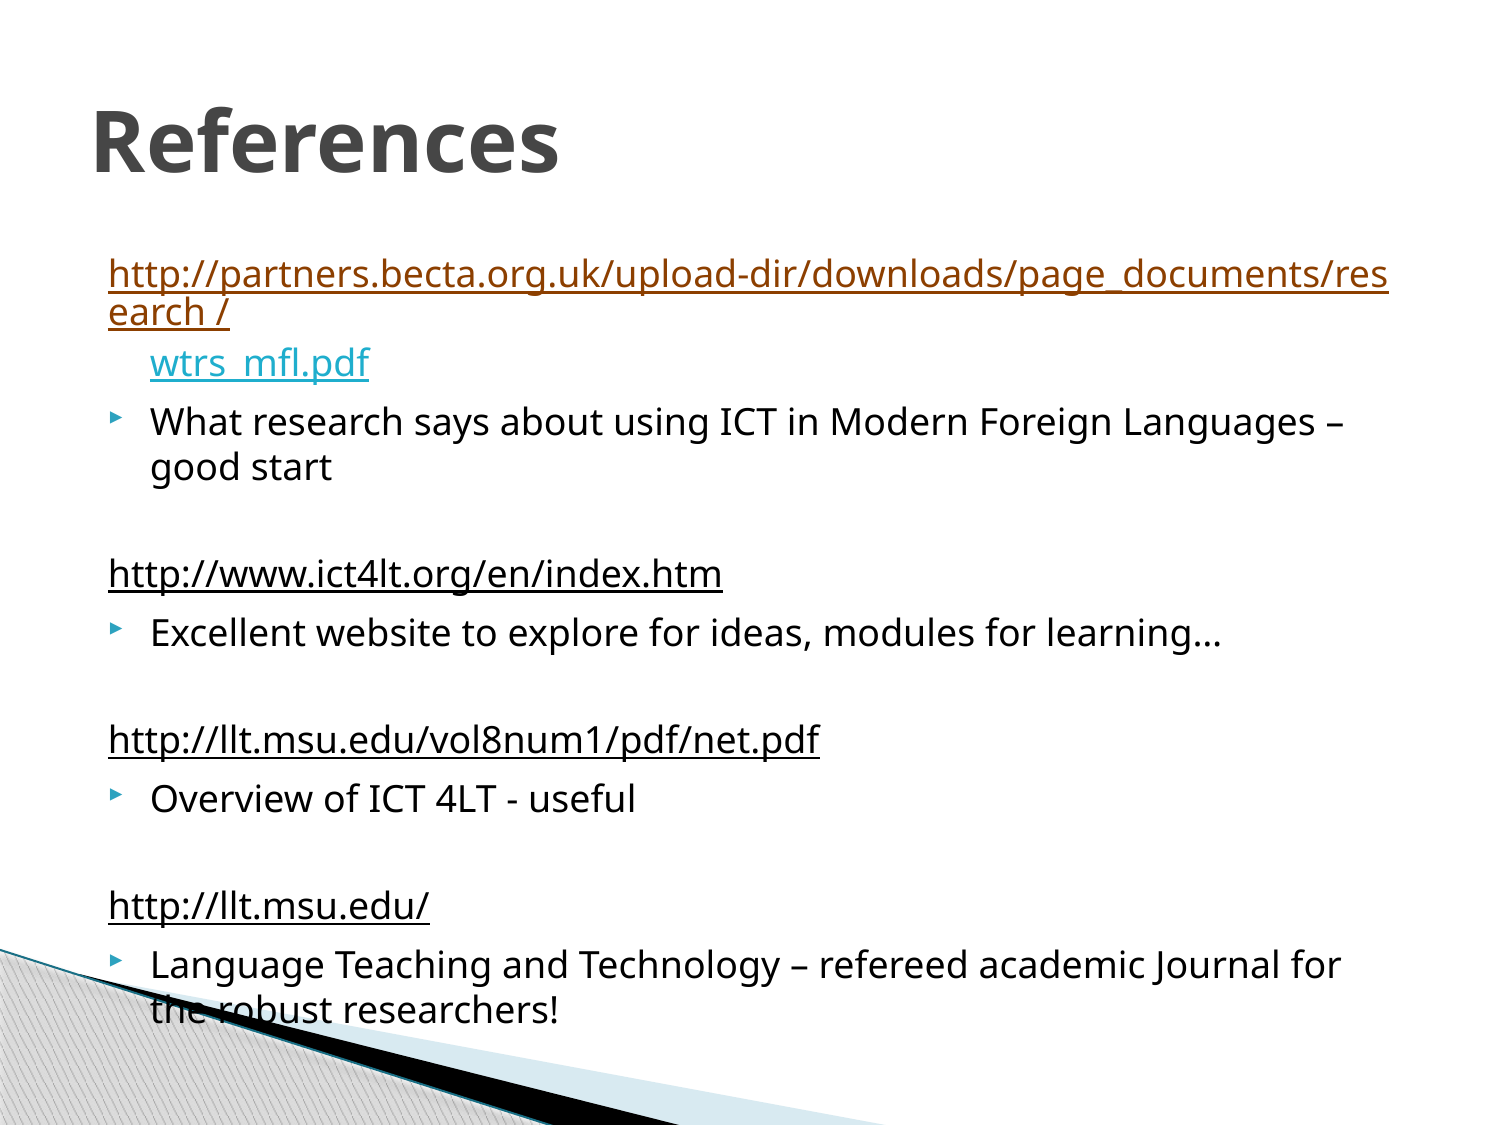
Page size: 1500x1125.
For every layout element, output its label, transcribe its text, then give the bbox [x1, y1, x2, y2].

list http://partners.becta.org.uk/upload-dir/downloads/page_documents/research /wtrs_mfl.pdf What research says about using ICT in Modern Foreign Languages – good start http://www.ict4lt.org/en/index.htm Excellent website to explore for ideas, modules for learning… http://llt.msu.edu/vol8num1/pdf/net.pdf Overview of ICT 4LT - useful http://llt.msu.edu/ Language Teaching and Technology – refereed academic Journal for the robust researchers! [74, 242, 1426, 986]
title References [75, 45, 1425, 233]
